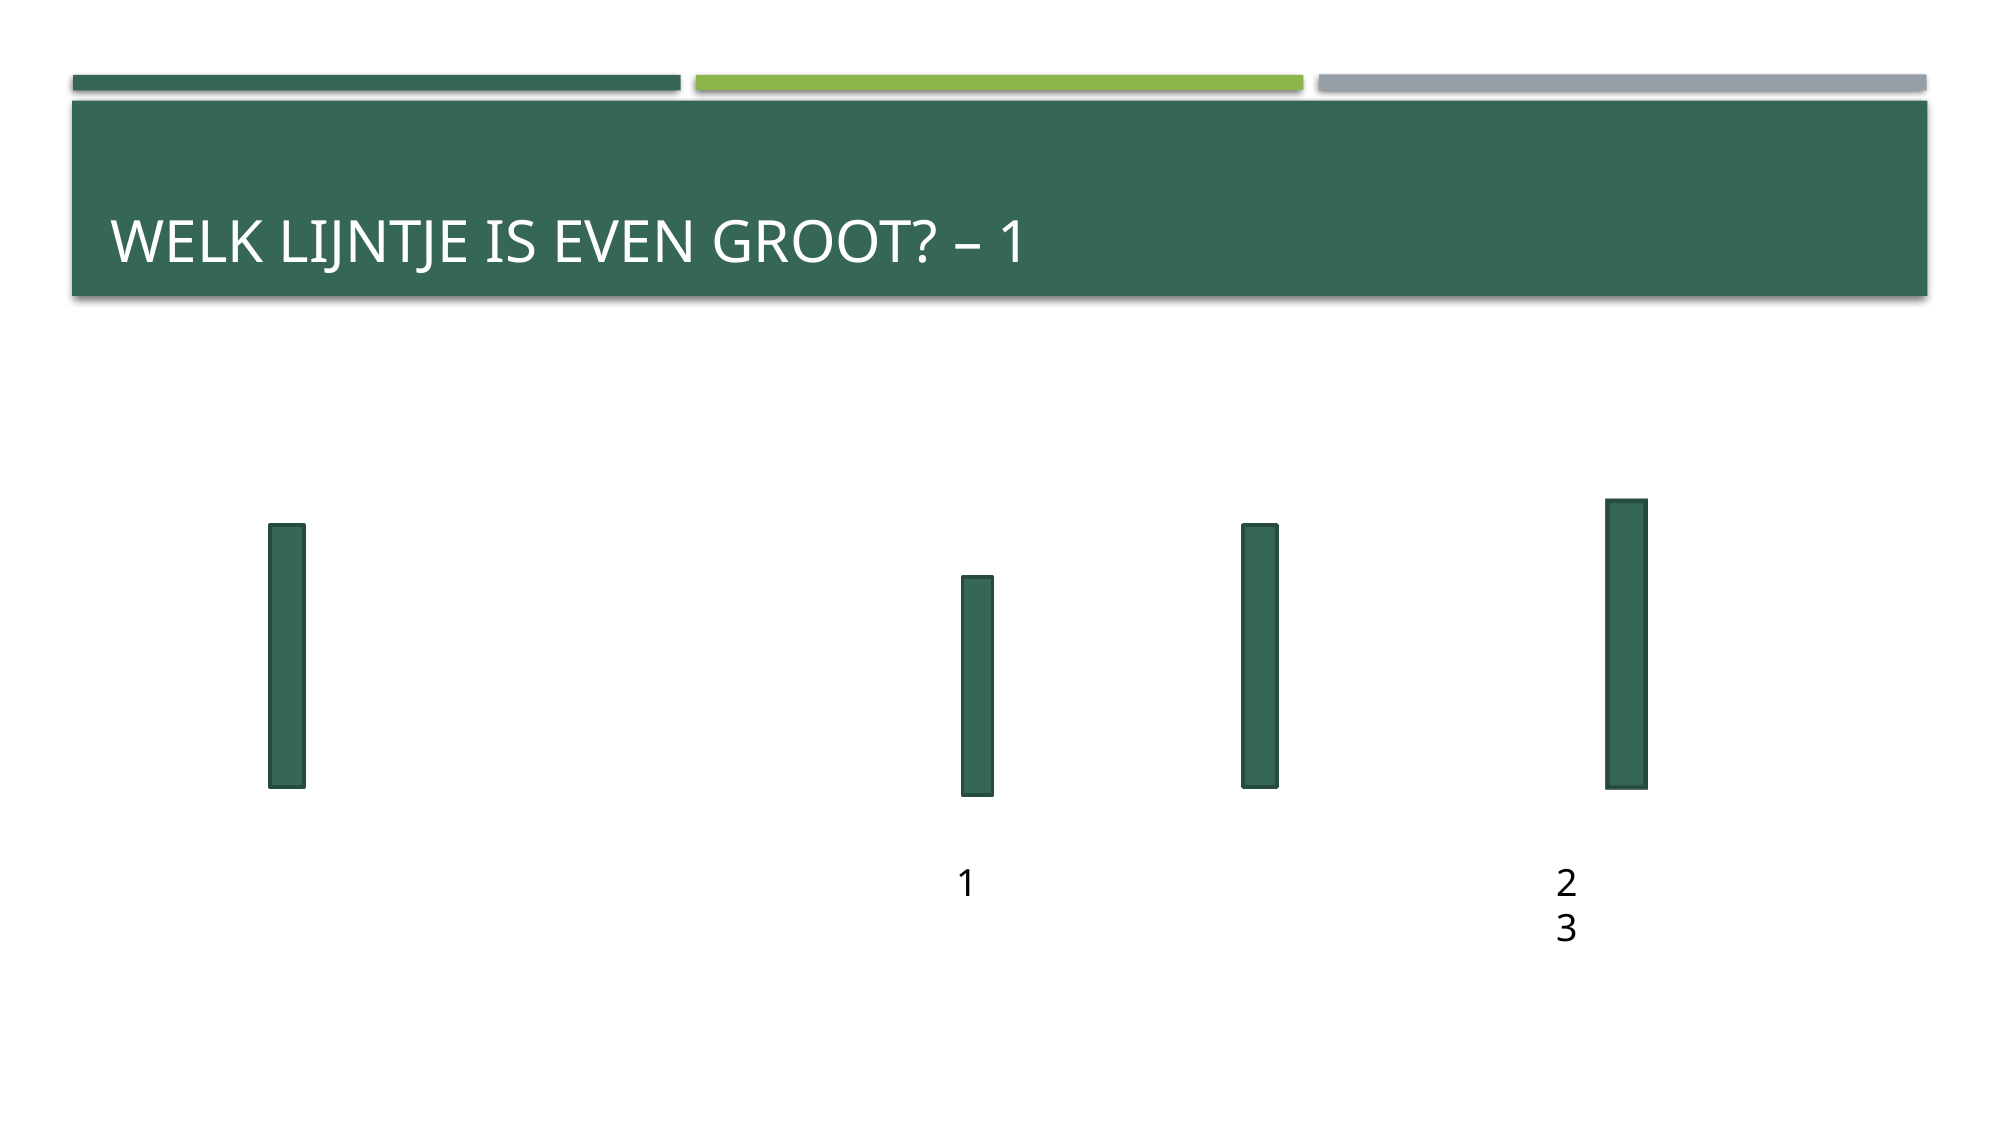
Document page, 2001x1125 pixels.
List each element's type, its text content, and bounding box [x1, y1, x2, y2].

text_box [1241, 523, 1279, 789]
text_box [268, 523, 306, 789]
title Welk lijntje is even groot? – 1 [95, 115, 1905, 282]
picture [1605, 497, 1648, 790]
text_box [961, 575, 994, 797]
text_box 1 2 3 [941, 851, 1781, 957]
